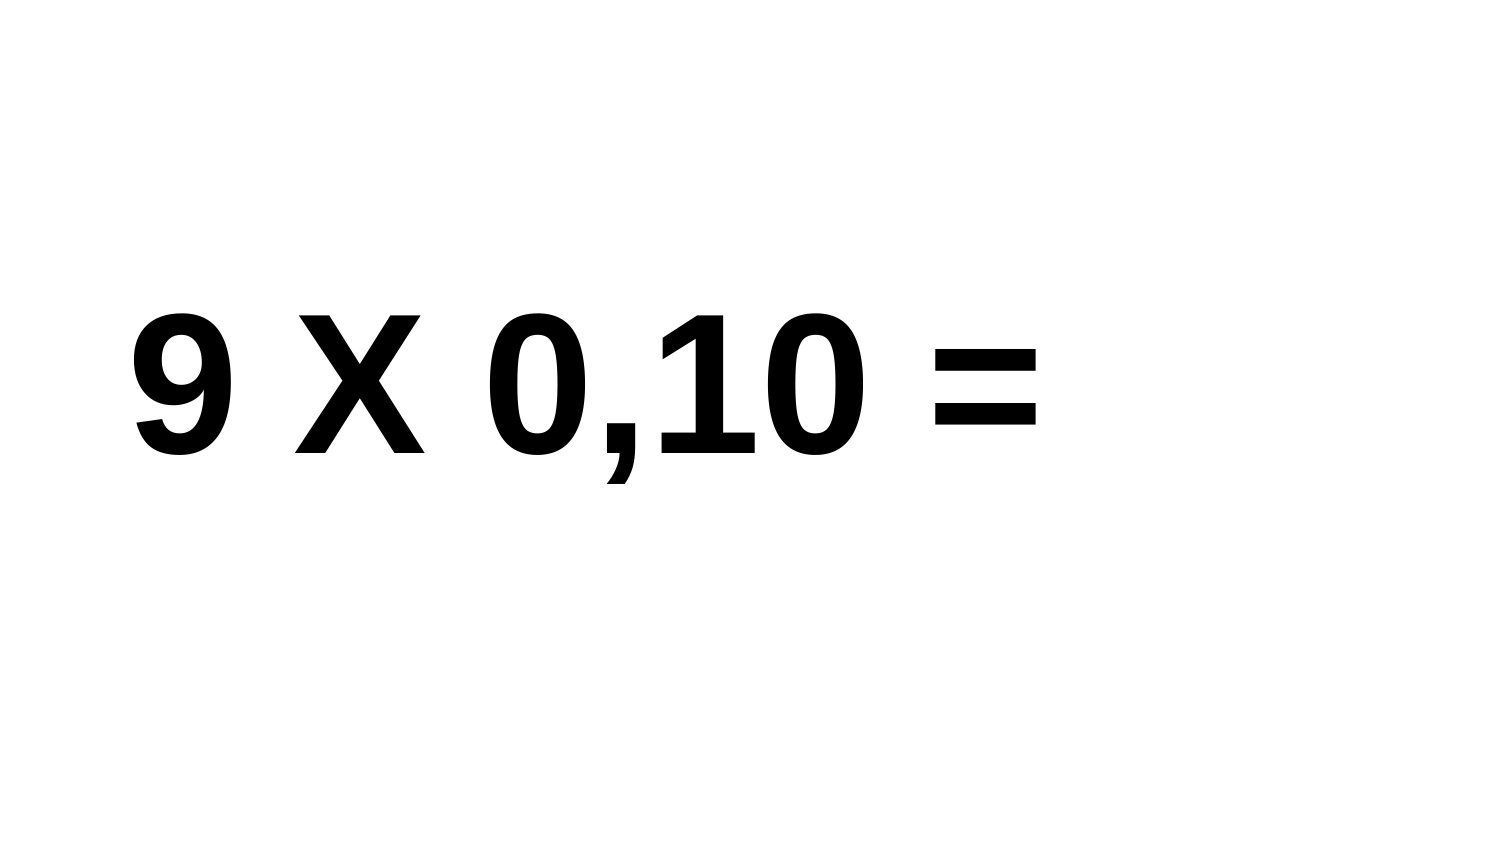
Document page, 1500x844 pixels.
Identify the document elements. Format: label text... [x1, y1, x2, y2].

text_box 9 X 0,10 = [112, 318, 1388, 509]
